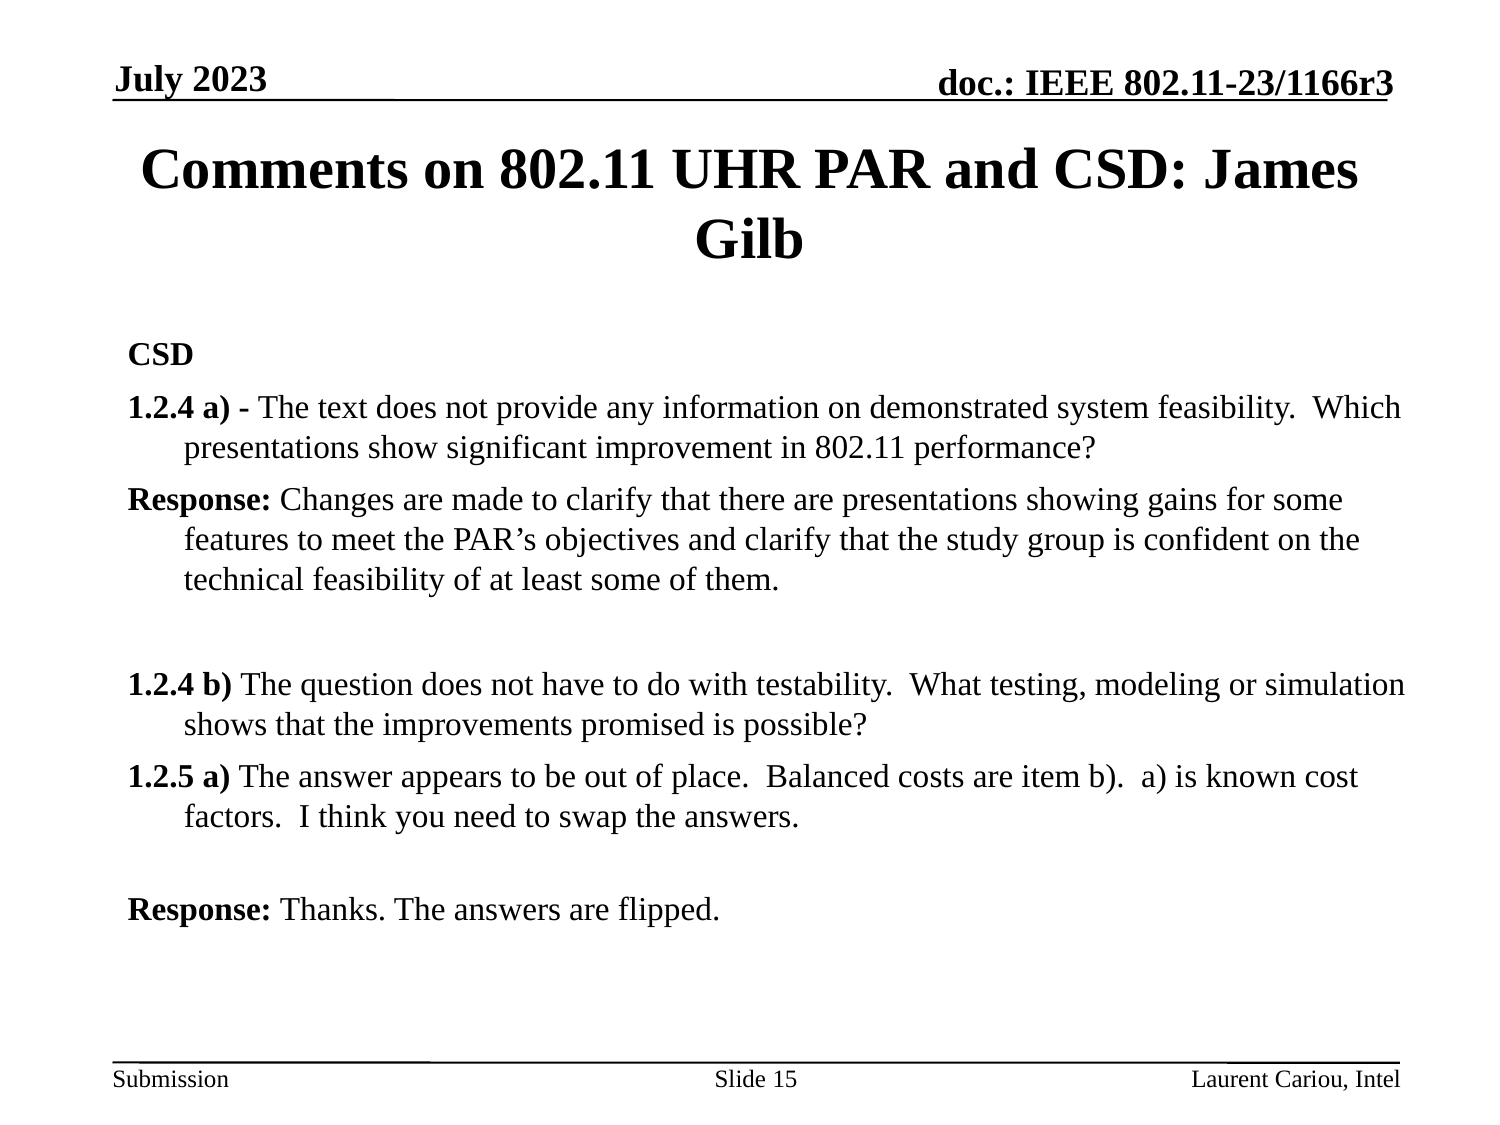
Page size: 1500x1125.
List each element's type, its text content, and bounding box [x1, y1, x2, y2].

footer Laurent Cariou, Intel [878, 1061, 1402, 1093]
list CSD 1.2.4 a) - The text does not provide any information on demonstrated system feasibility. Which presentations show significant improvement in 802.11 performance? Response: Changes are made to clarify that there are presentations showing gains for some features to meet the PAR’s objectives and clarify that the study group is confident on the technical feasibility of at least some of them. 1.2.4 b) The question does not have to do with testability. What testing, modeling or simulation shows that the improvements promised is possible? 1.2.5 a) The answer appears to be out of place. Balanced costs are item b). a) is known cost factors. I think you need to swap the answers. Response: Thanks. The answers are flipped. [112, 324, 1438, 1000]
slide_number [114, 54, 423, 100]
slide_number Slide 15 [712, 1061, 800, 1123]
title Comments on 802.11 UHR PAR and CSD: James Gilb [112, 112, 1388, 288]
